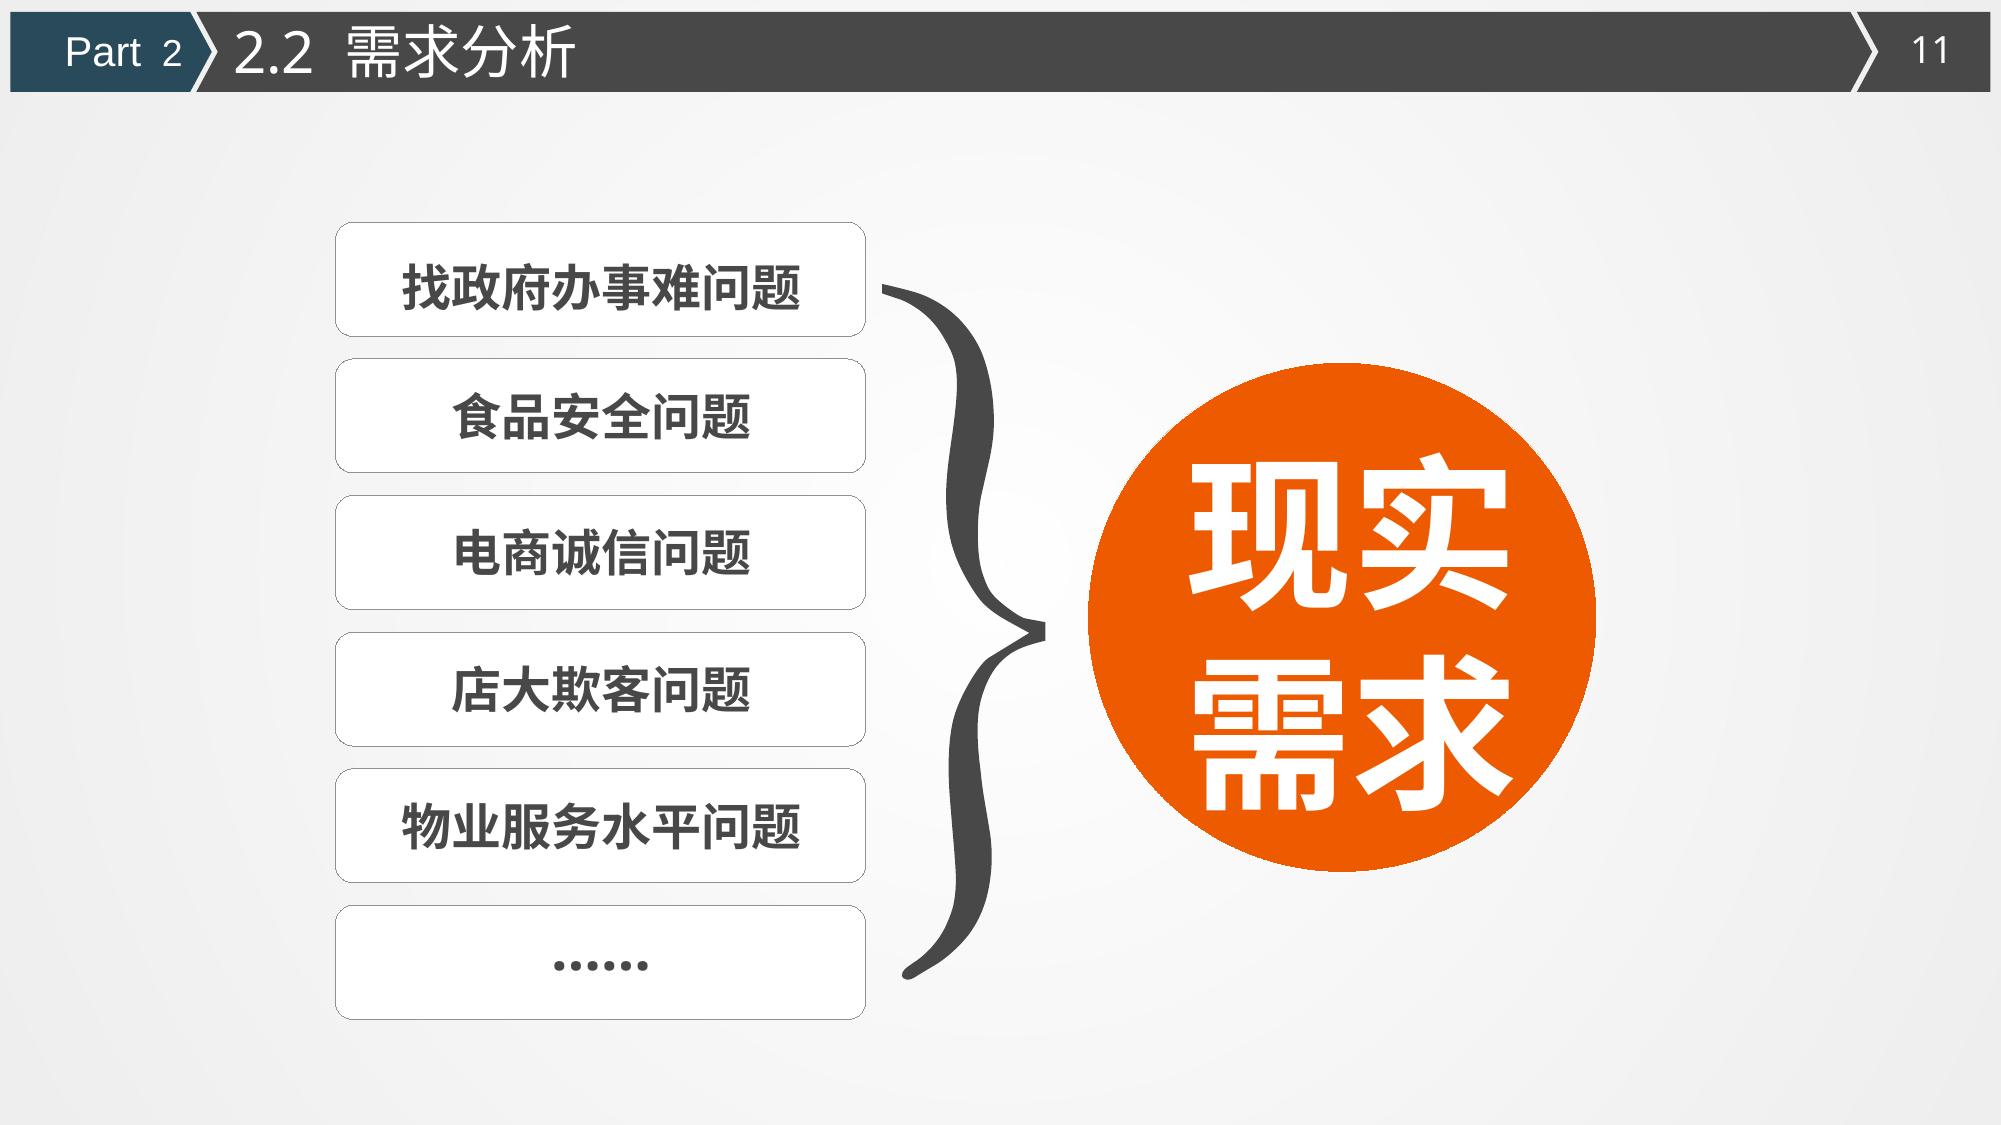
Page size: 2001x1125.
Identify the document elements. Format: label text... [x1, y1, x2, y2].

picture [0, 0, 2001, 1125]
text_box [334, 904, 866, 1020]
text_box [334, 494, 866, 610]
text_box 2.2 需求分析 [218, 7, 1046, 93]
text_box Part 2 [22, 17, 198, 83]
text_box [334, 221, 866, 337]
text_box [334, 358, 866, 474]
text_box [334, 631, 866, 747]
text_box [334, 768, 866, 883]
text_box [1087, 362, 1598, 873]
text_box [882, 283, 1046, 980]
